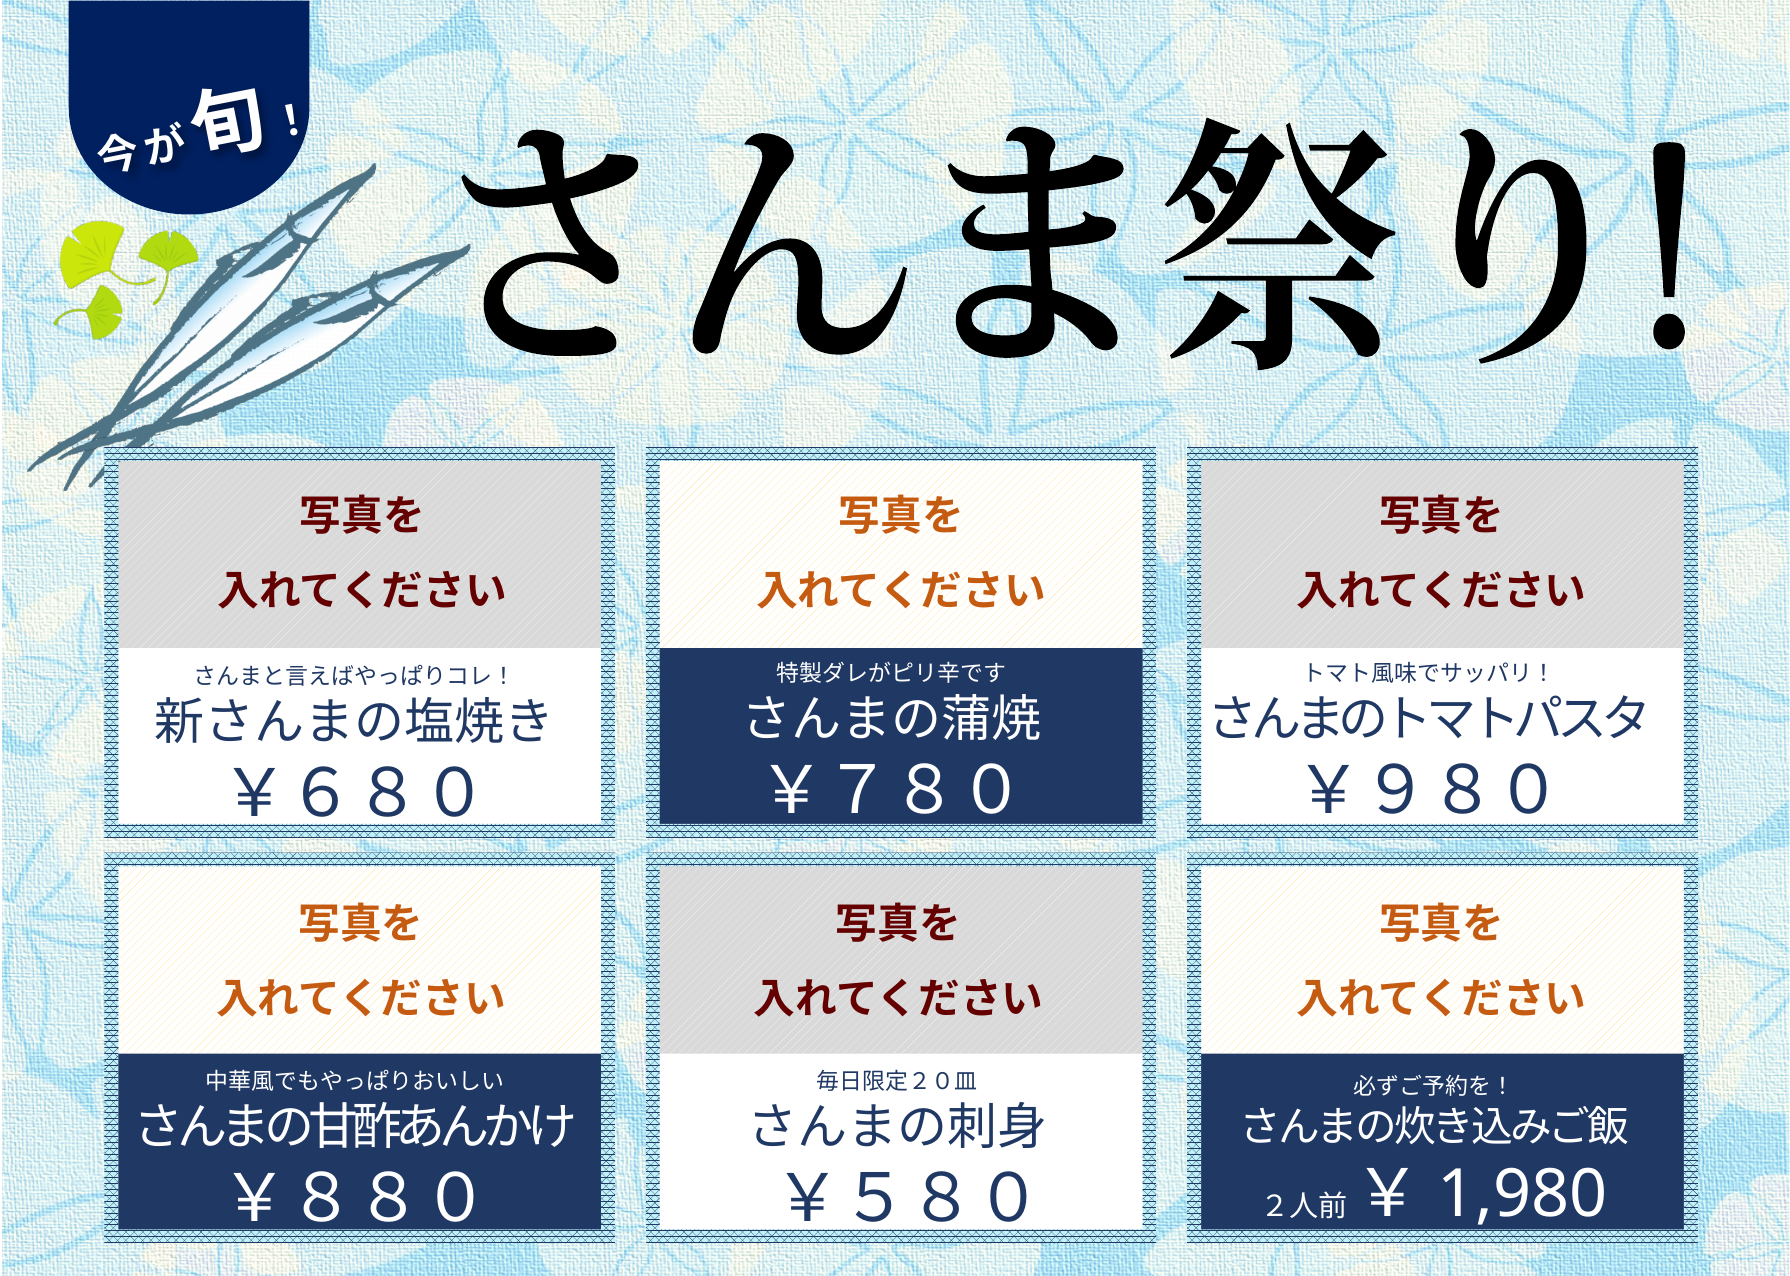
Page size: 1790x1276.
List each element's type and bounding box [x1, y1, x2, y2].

text_box [1187, 852, 1698, 1244]
picture [2, 0, 1790, 1276]
text_box [645, 447, 1157, 838]
text_box [1187, 447, 1698, 838]
text_box [69, 122, 394, 556]
text_box [104, 447, 616, 838]
text_box [645, 852, 1157, 1244]
text_box [104, 852, 616, 1244]
text_box [460, 116, 1756, 371]
